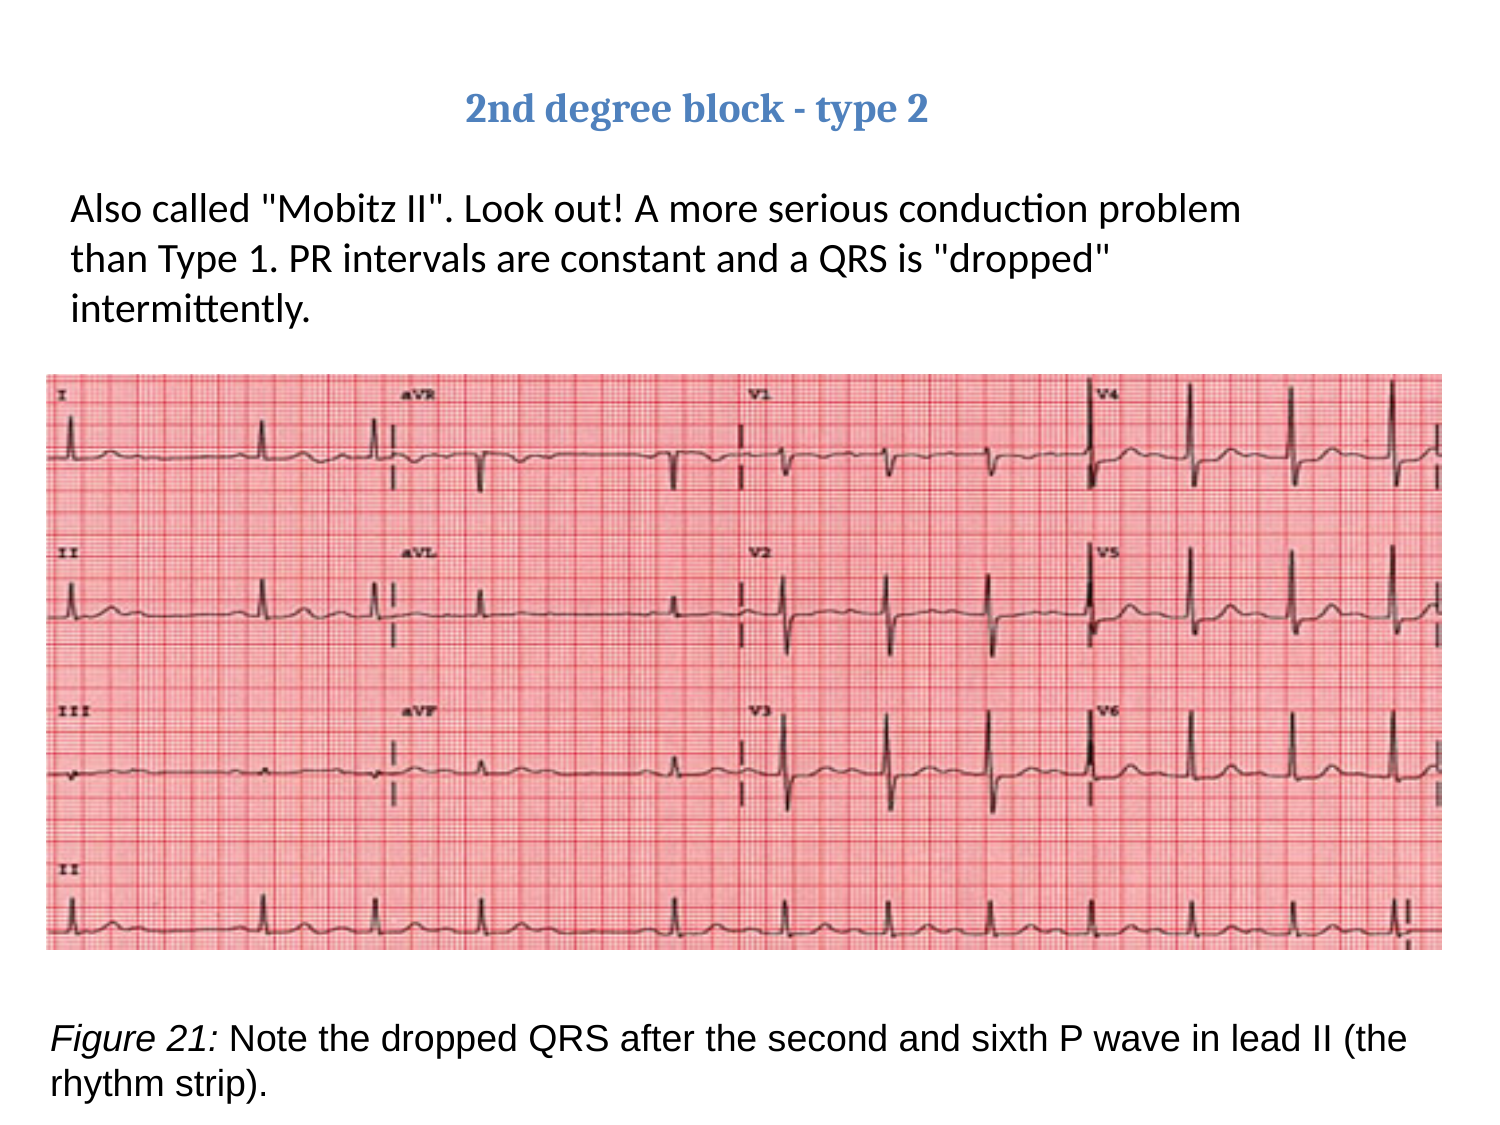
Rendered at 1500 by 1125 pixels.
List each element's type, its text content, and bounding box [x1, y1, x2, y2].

picture [46, 374, 1442, 950]
text_box Figure 21: Note the dropped QRS after the second and sixth P wave in lead II (the rhythm strip). [35, 961, 1500, 1112]
text_box 2nd degree block - type 2 Also called "Mobitz II". Look out! A more serious conduction problem than Type 1. PR intervals are constant and a QRS is "dropped" intermittently. [70, 60, 1325, 373]
